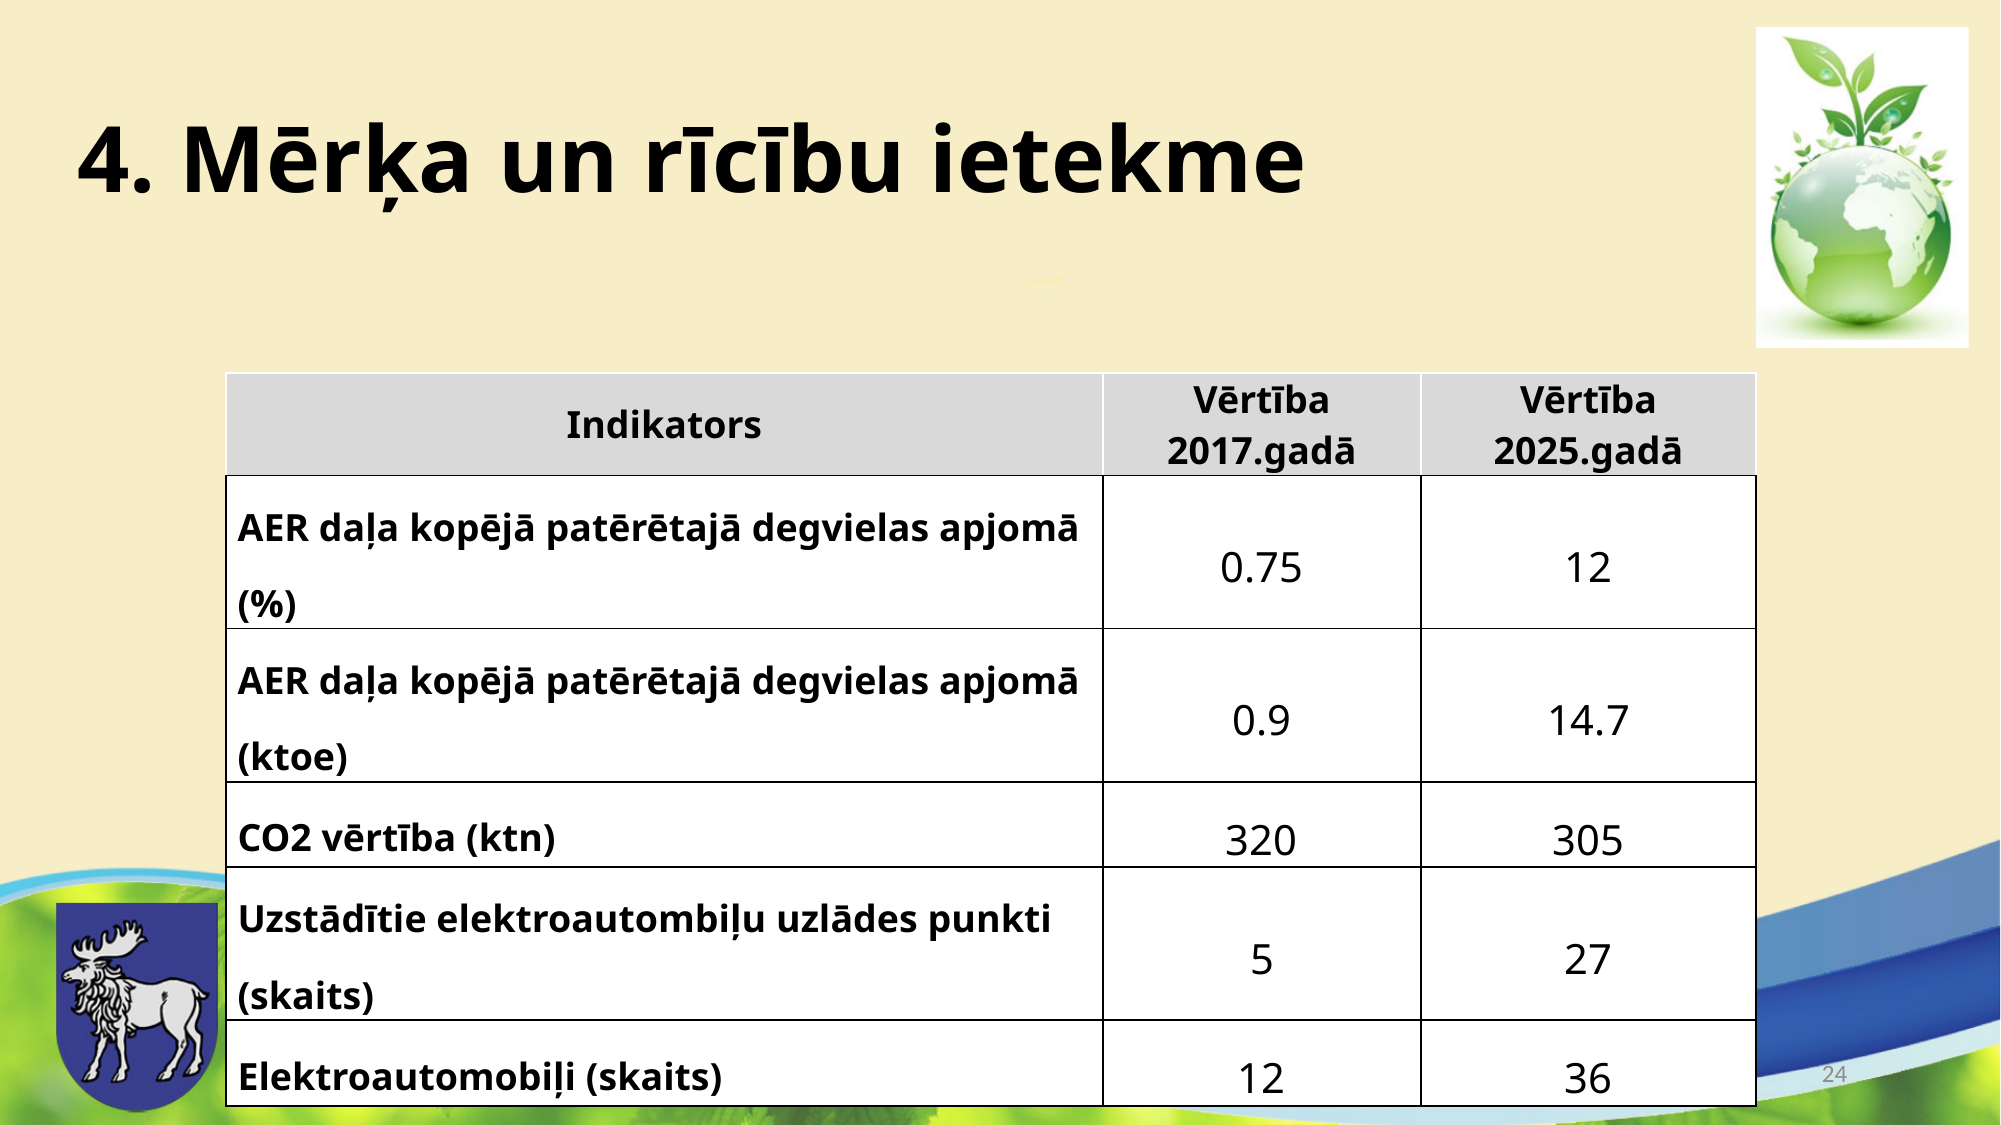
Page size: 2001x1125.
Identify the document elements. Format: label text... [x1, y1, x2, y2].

picture [0, 0, 2001, 1125]
table_cell 14.7 [1422, 629, 1755, 781]
table_cell 27 [1422, 868, 1755, 1019]
table_cell 305 [1422, 783, 1755, 866]
table_header Vērtība 2017.gadā [1104, 374, 1420, 475]
table_header Indikators [227, 374, 1102, 475]
title 4. Mērķa un rīcību ietekme [62, 95, 1756, 230]
table_cell 320 [1104, 783, 1420, 866]
table_cell CO2 vērtība (ktn) [227, 783, 1102, 866]
table_cell AER daļa kopējā patērētajā degvielas apjomā (%) [227, 476, 1102, 628]
table_header Vērtība 2025.gadā [1422, 374, 1755, 475]
table_cell AER daļa kopējā patērētajā degvielas apjomā (ktoe) [227, 629, 1102, 781]
table_cell Elektroautomobiļi (skaits) [227, 1021, 1102, 1105]
table_cell Uzstādītie elektroautombiļu uzlādes punkti (skaits) [227, 868, 1102, 1019]
table_cell 5 [1104, 868, 1420, 1019]
table_cell 12 [1422, 476, 1755, 628]
table_cell 0.9 [1104, 629, 1420, 781]
table_cell 12 [1104, 1021, 1420, 1105]
slide_number 24 [1757, 1042, 1863, 1103]
table_cell 36 [1422, 1021, 1755, 1105]
table_cell 0.75 [1104, 476, 1420, 628]
